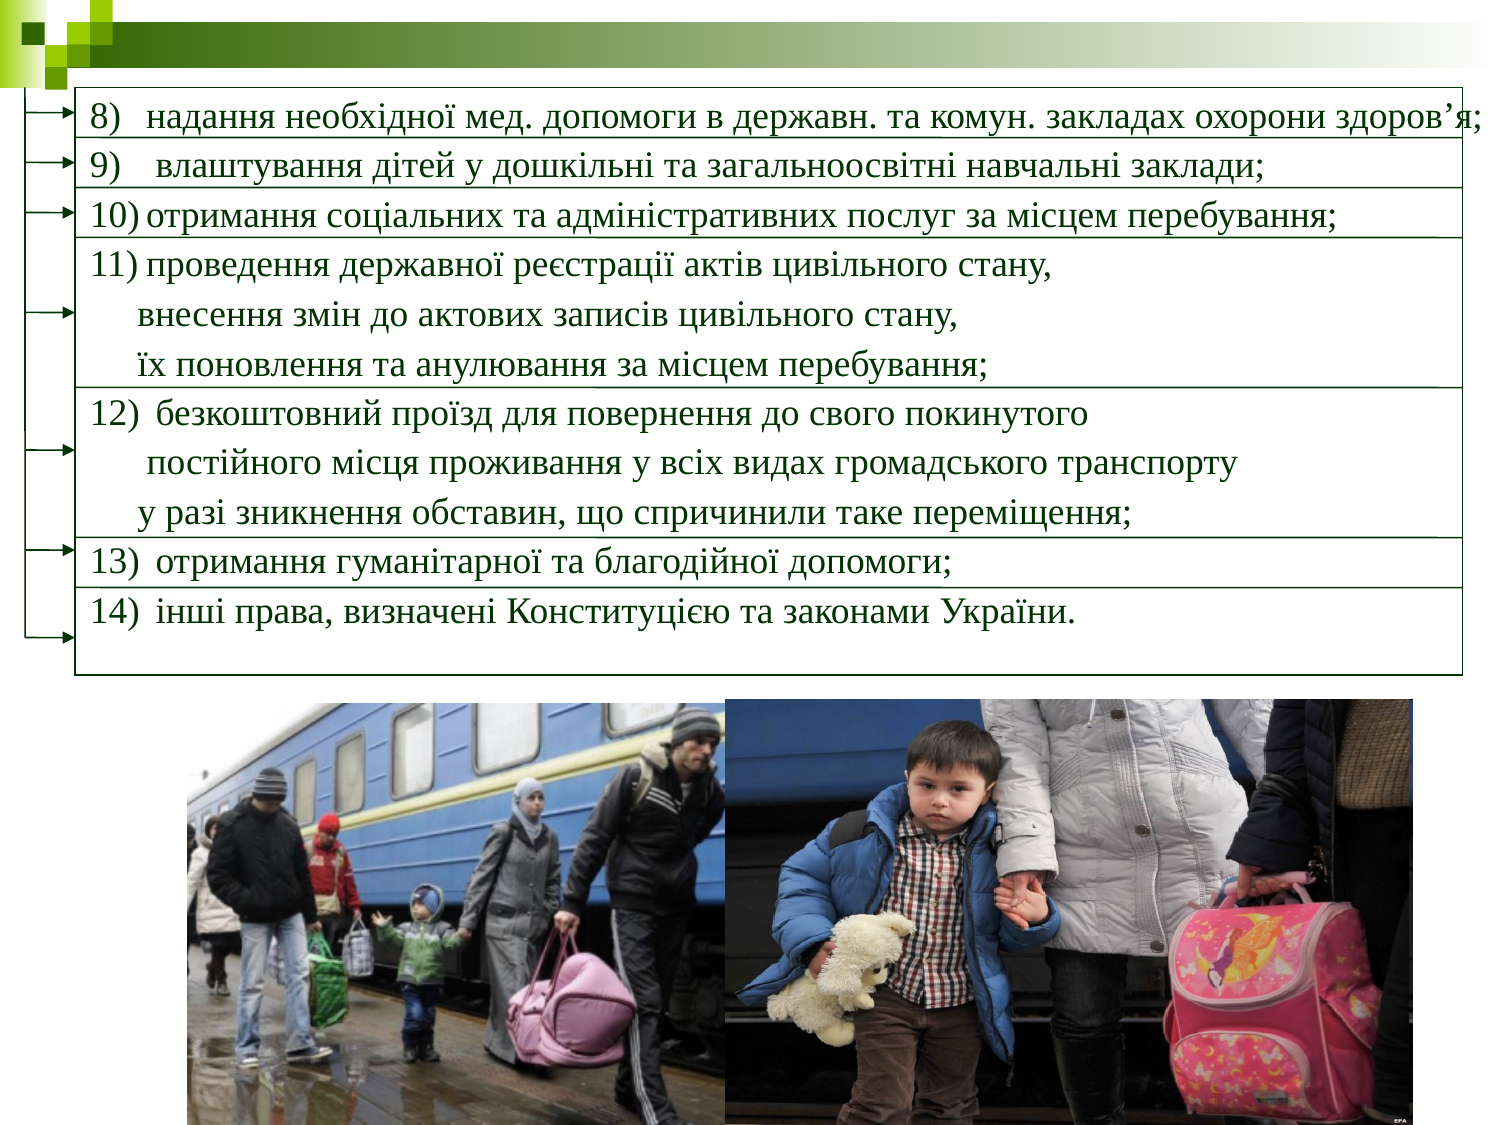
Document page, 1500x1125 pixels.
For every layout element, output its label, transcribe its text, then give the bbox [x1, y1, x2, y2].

text_box [24, 306, 76, 319]
text_box надання необхідної мед. допомоги в державн. та комун. закладах охорони здоров’я; влаштування дітей у дошкільні та загальноосвітні навчальні заклади; отримання соціальних та адміністративних послуг за місцем перебування; проведення державної реєстрації актів цивільного стану, внесення змін до актових записів цивільного стану, їх поновлення та анулювання за місцем перебування; безкоштовний проїзд для повернення до свого покинутого постійного місця проживання у всіх видах громадського транспорту у разі зникнення обставин, що спричинили таке переміщення; отримання гуманітарної та благодійної допомоги; інші права, визначені Конституцією та законами України. [75, 588, 1463, 675]
text_box надання необхідної мед. допомоги в державн. та комун. закладах охорони здоров’я; влаштування дітей у дошкільні та загальноосвітні навчальні заклади; отримання соціальних та адміністративних послуг за місцем перебування; проведення державної реєстрації актів цивільного стану, внесення змін до актових записів цивільного стану, їх поновлення та анулювання за місцем перебування; безкоштовний проїзд для повернення до свого покинутого постійного місця проживання у всіх видах громадського транспорту у разі зникнення обставин, що спричинили таке переміщення; отримання гуманітарної та благодійної допомоги; інші права, визначені Конституцією та законами України. [75, 538, 1463, 587]
text_box [24, 543, 76, 557]
text_box надання необхідної мед. допомоги в державн. та комун. закладах охорони здоров’я; влаштування дітей у дошкільні та загальноосвітні навчальні заклади; отримання соціальних та адміністративних послуг за місцем перебування; проведення державної реєстрації актів цивільного стану, внесення змін до актових записів цивільного стану, їх поновлення та анулювання за місцем перебування; безкоштовний проїзд для повернення до свого покинутого постійного місця проживання у всіх видах громадського транспорту у разі зникнення обставин, що спричинили таке переміщення; отримання гуманітарної та благодійної допомоги; інші права, визначені Конституцією та законами України. [75, 87, 1463, 137]
text_box [24, 106, 76, 119]
text_box [24, 206, 76, 219]
text_box [24, 443, 76, 457]
text_box надання необхідної мед. допомоги в державн. та комун. закладах охорони здоров’я; влаштування дітей у дошкільні та загальноосвітні навчальні заклади; отримання соціальних та адміністративних послуг за місцем перебування; проведення державної реєстрації актів цивільного стану, внесення змін до актових записів цивільного стану, їх поновлення та анулювання за місцем перебування; безкоштовний проїзд для повернення до свого покинутого постійного місця проживання у всіх видах громадського транспорту у разі зникнення обставин, що спричинили таке переміщення; отримання гуманітарної та благодійної допомоги; інші права, визначені Конституцією та законами України. [75, 238, 1463, 387]
picture [187, 699, 1413, 1125]
text_box [24, 156, 76, 169]
text_box надання необхідної мед. допомоги в державн. та комун. закладах охорони здоров’я; влаштування дітей у дошкільні та загальноосвітні навчальні заклади; отримання соціальних та адміністративних послуг за місцем перебування; проведення державної реєстрації актів цивільного стану, внесення змін до актових записів цивільного стану, їх поновлення та анулювання за місцем перебування; безкоштовний проїзд для повернення до свого покинутого постійного місця проживання у всіх видах громадського транспорту у разі зникнення обставин, що спричинили таке переміщення; отримання гуманітарної та благодійної допомоги; інші права, визначені Конституцією та законами України. [75, 188, 1463, 237]
text_box надання необхідної мед. допомоги в державн. та комун. закладах охорони здоров’я; влаштування дітей у дошкільні та загальноосвітні навчальні заклади; отримання соціальних та адміністративних послуг за місцем перебування; проведення державної реєстрації актів цивільного стану, внесення змін до актових записів цивільного стану, їх поновлення та анулювання за місцем перебування; безкоштовний проїзд для повернення до свого покинутого постійного місця проживання у всіх видах громадського транспорту у разі зникнення обставин, що спричинили таке переміщення; отримання гуманітарної та благодійної допомоги; інші права, визначені Конституцією та законами України. [75, 138, 1463, 187]
text_box [24, 631, 76, 644]
text_box надання необхідної мед. допомоги в державн. та комун. закладах охорони здоров’я; влаштування дітей у дошкільні та загальноосвітні навчальні заклади; отримання соціальних та адміністративних послуг за місцем перебування; проведення державної реєстрації актів цивільного стану, внесення змін до актових записів цивільного стану, їх поновлення та анулювання за місцем перебування; безкоштовний проїзд для повернення до свого покинутого постійного місця проживання у всіх видах громадського транспорту у разі зникнення обставин, що спричинили таке переміщення; отримання гуманітарної та благодійної допомоги; інші права, визначені Конституцією та законами України. [75, 388, 1463, 537]
